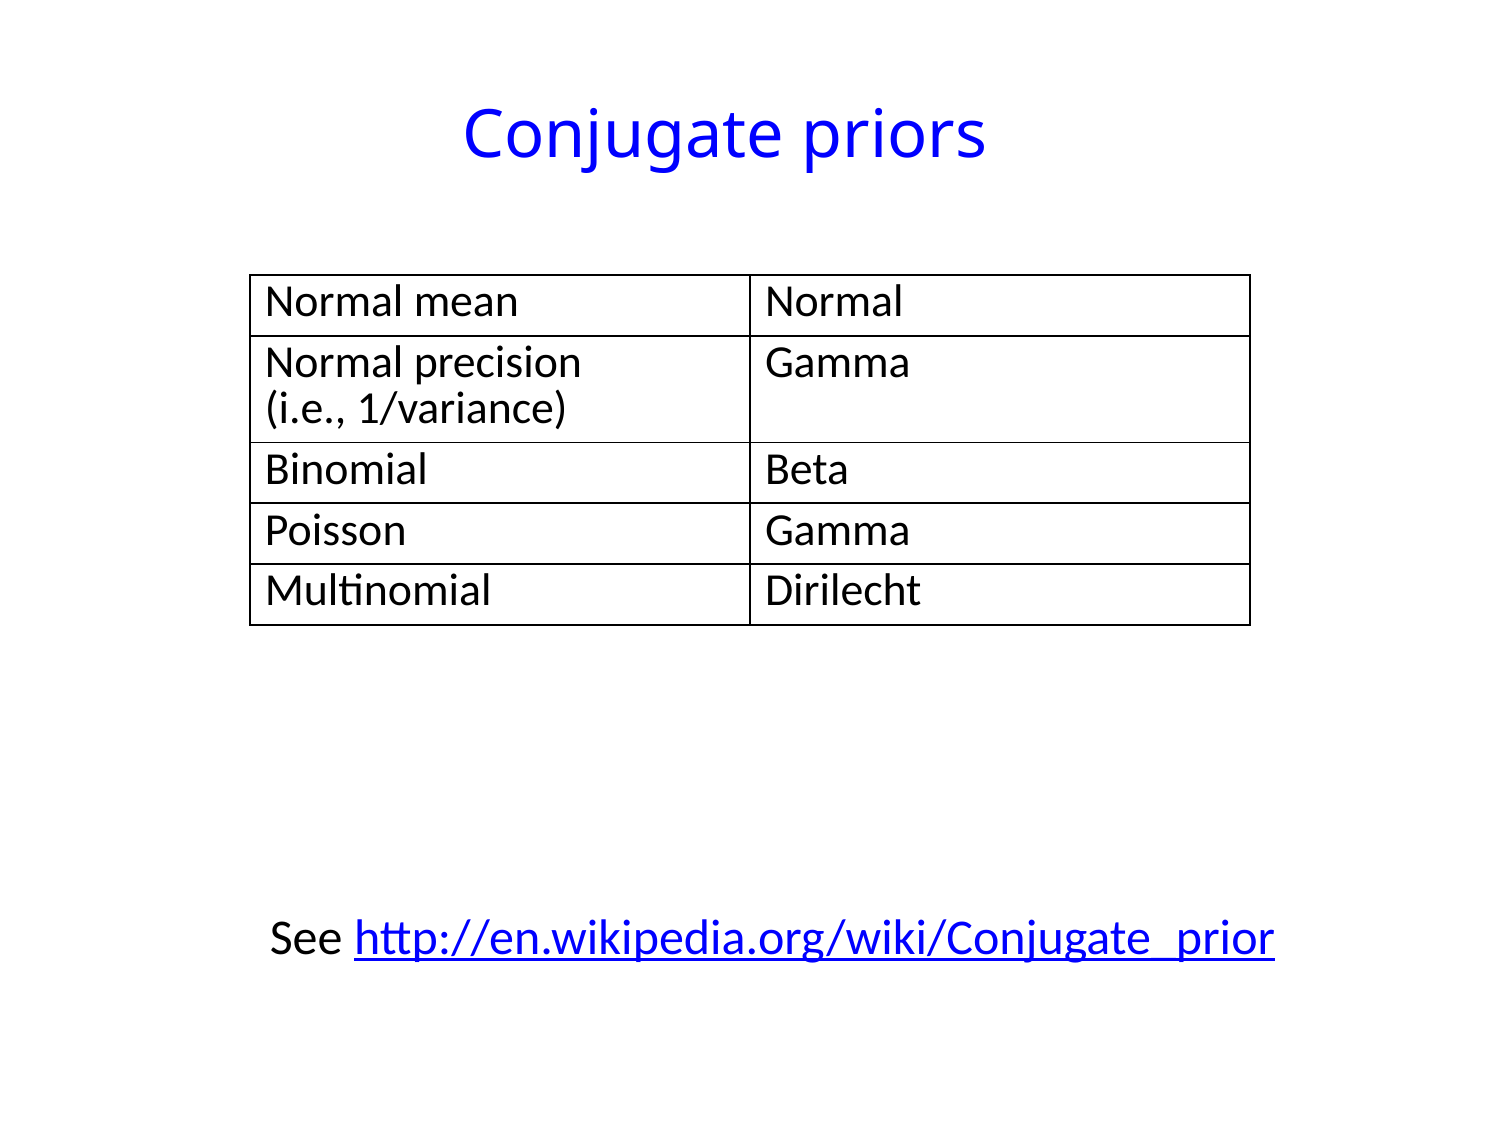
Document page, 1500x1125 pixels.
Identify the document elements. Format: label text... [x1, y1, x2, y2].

table_cell Gamma [751, 504, 1249, 563]
table_cell Poisson [251, 504, 749, 563]
table_cell Multinomial [251, 565, 749, 624]
table_header Normal [751, 276, 1249, 335]
table_cell Binomial [251, 443, 749, 502]
table_cell Dirilecht [751, 565, 1249, 624]
table_header Normal mean [251, 276, 749, 335]
title Conjugate priors [50, 37, 1400, 225]
table_cell Beta [751, 443, 1249, 502]
table_cell Gamma [751, 337, 1249, 442]
table_cell Normal precision (i.e., 1/variance) [251, 337, 749, 442]
text_box See http://en.wikipedia.org/wiki/Conjugate_prior [255, 896, 1302, 972]
